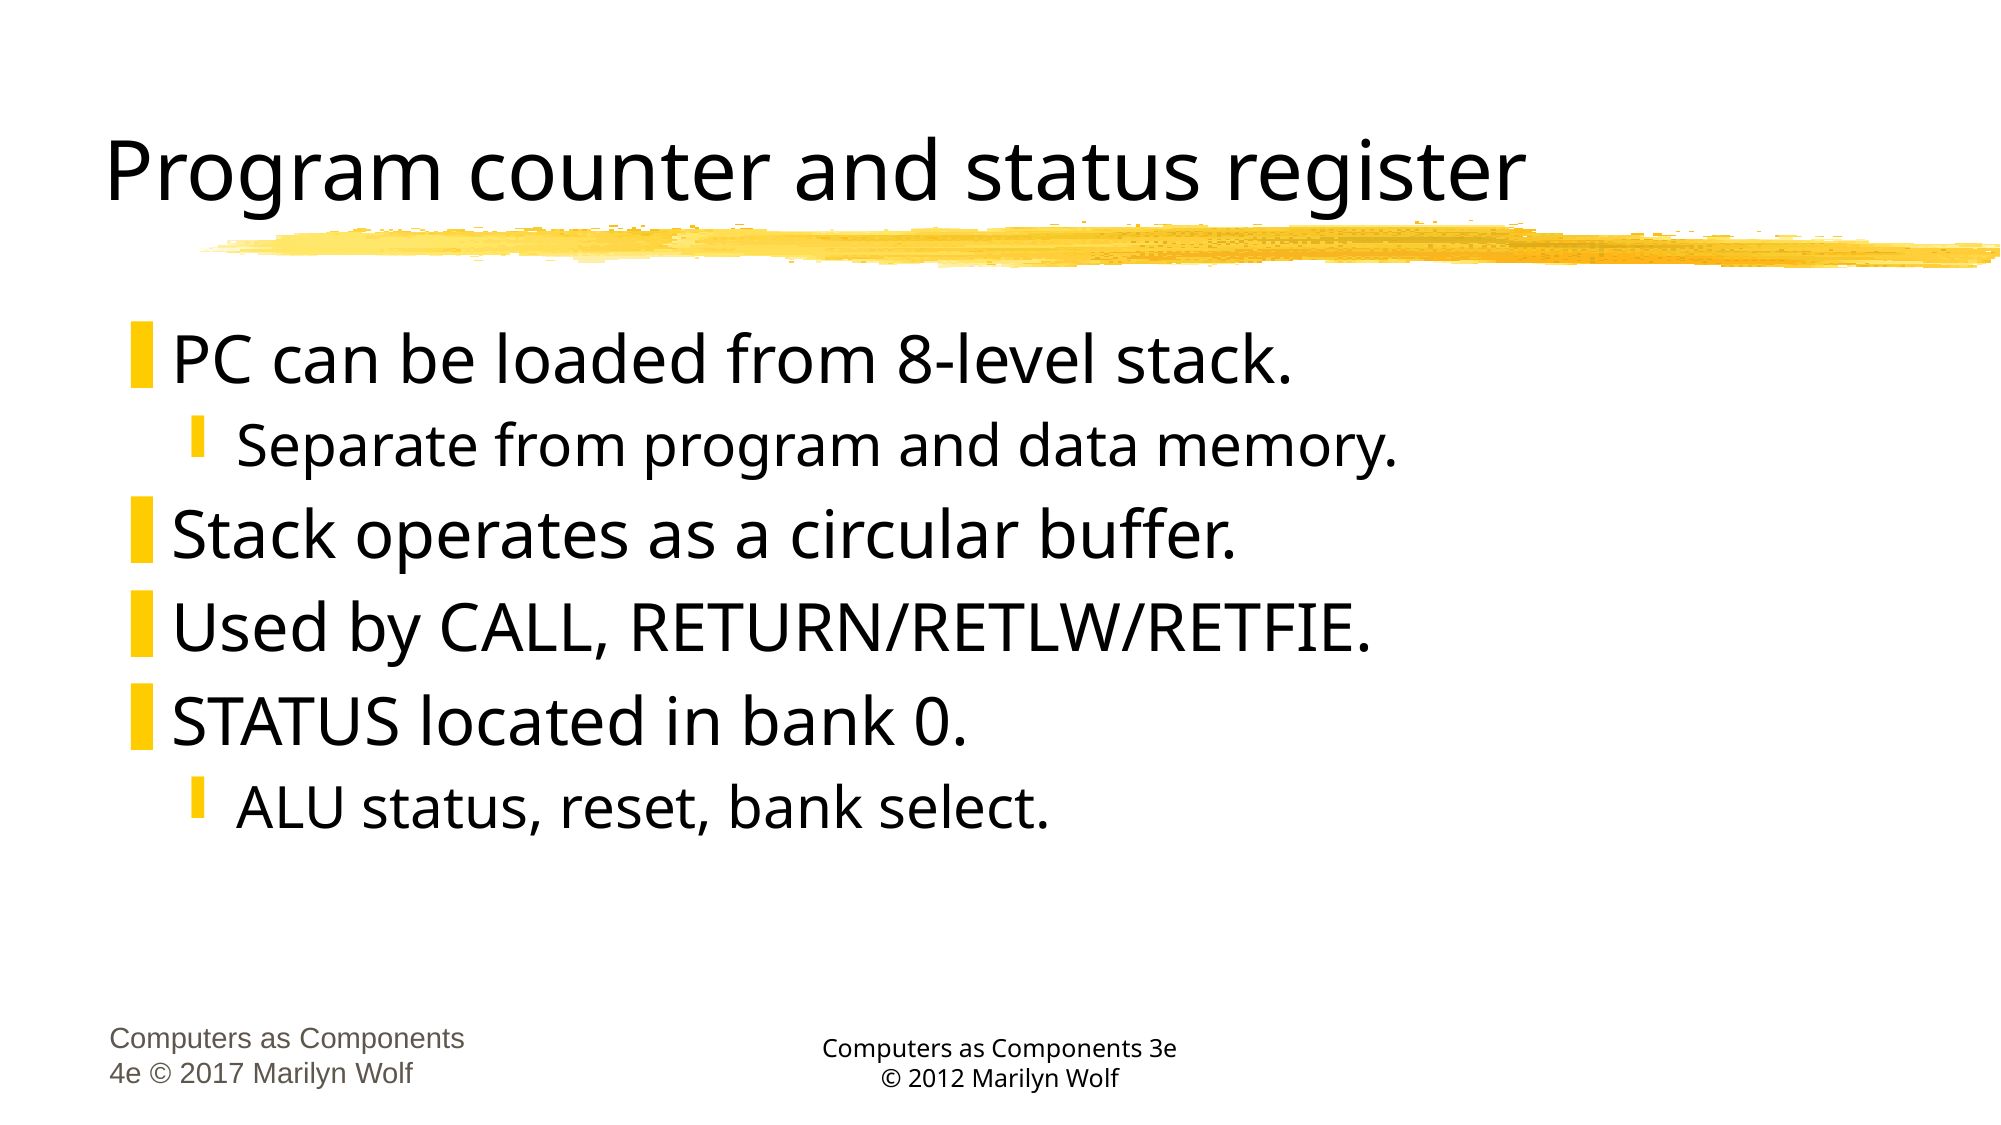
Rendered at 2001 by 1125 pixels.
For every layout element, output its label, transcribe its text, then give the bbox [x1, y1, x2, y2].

picture [200, 215, 2000, 279]
title Program counter and status register [88, 37, 1790, 226]
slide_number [94, 1021, 512, 1098]
list PC can be loaded from 8-level stack. Separate from program and data memory. Stack operates as a circular buffer. Used by CALL, RETURN/RETLW/RETFIE. STATUS located in bank 0. ALU status, reset, bank select. [99, 309, 1890, 994]
